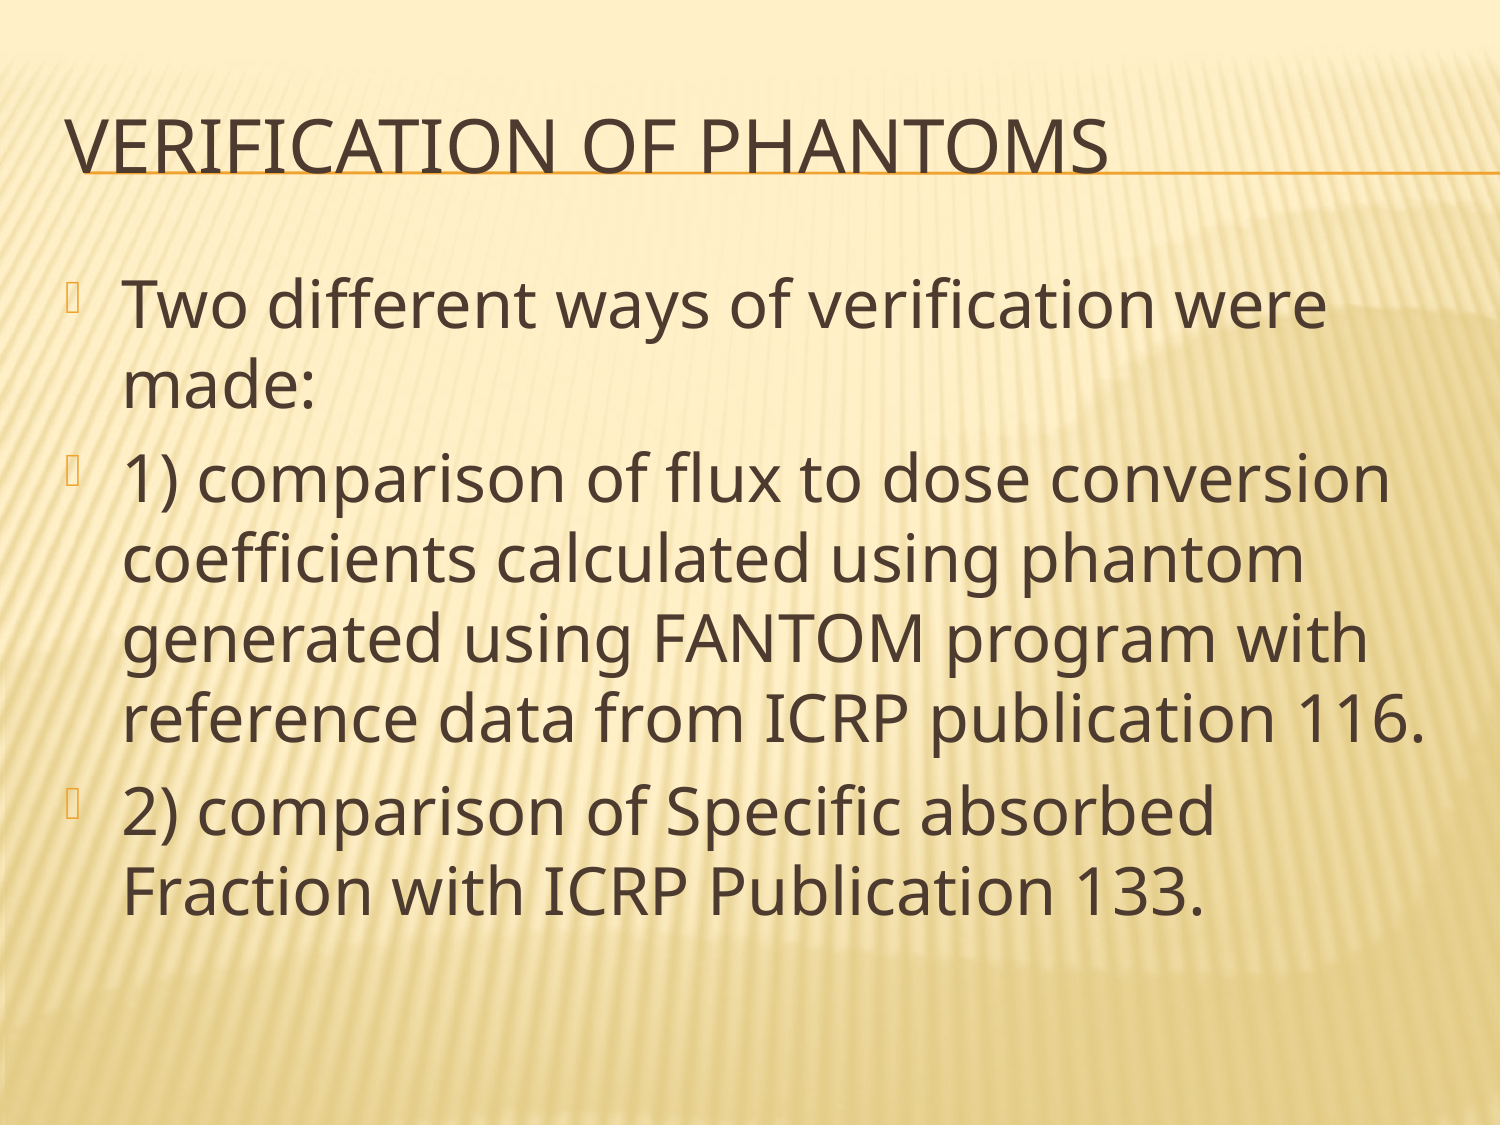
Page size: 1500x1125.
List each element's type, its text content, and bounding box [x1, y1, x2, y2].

title VERIFICATION OF PHANTOMS [50, 75, 1475, 213]
list Two different ways of verification were made: 1) comparison of flux to dose conversion coefficients calculated using phantom generated using FANTOM program with reference data from ICRP publication 116. 2) comparison of Specific absorbed Fraction with ICRP Publication 133. [50, 254, 1475, 998]
